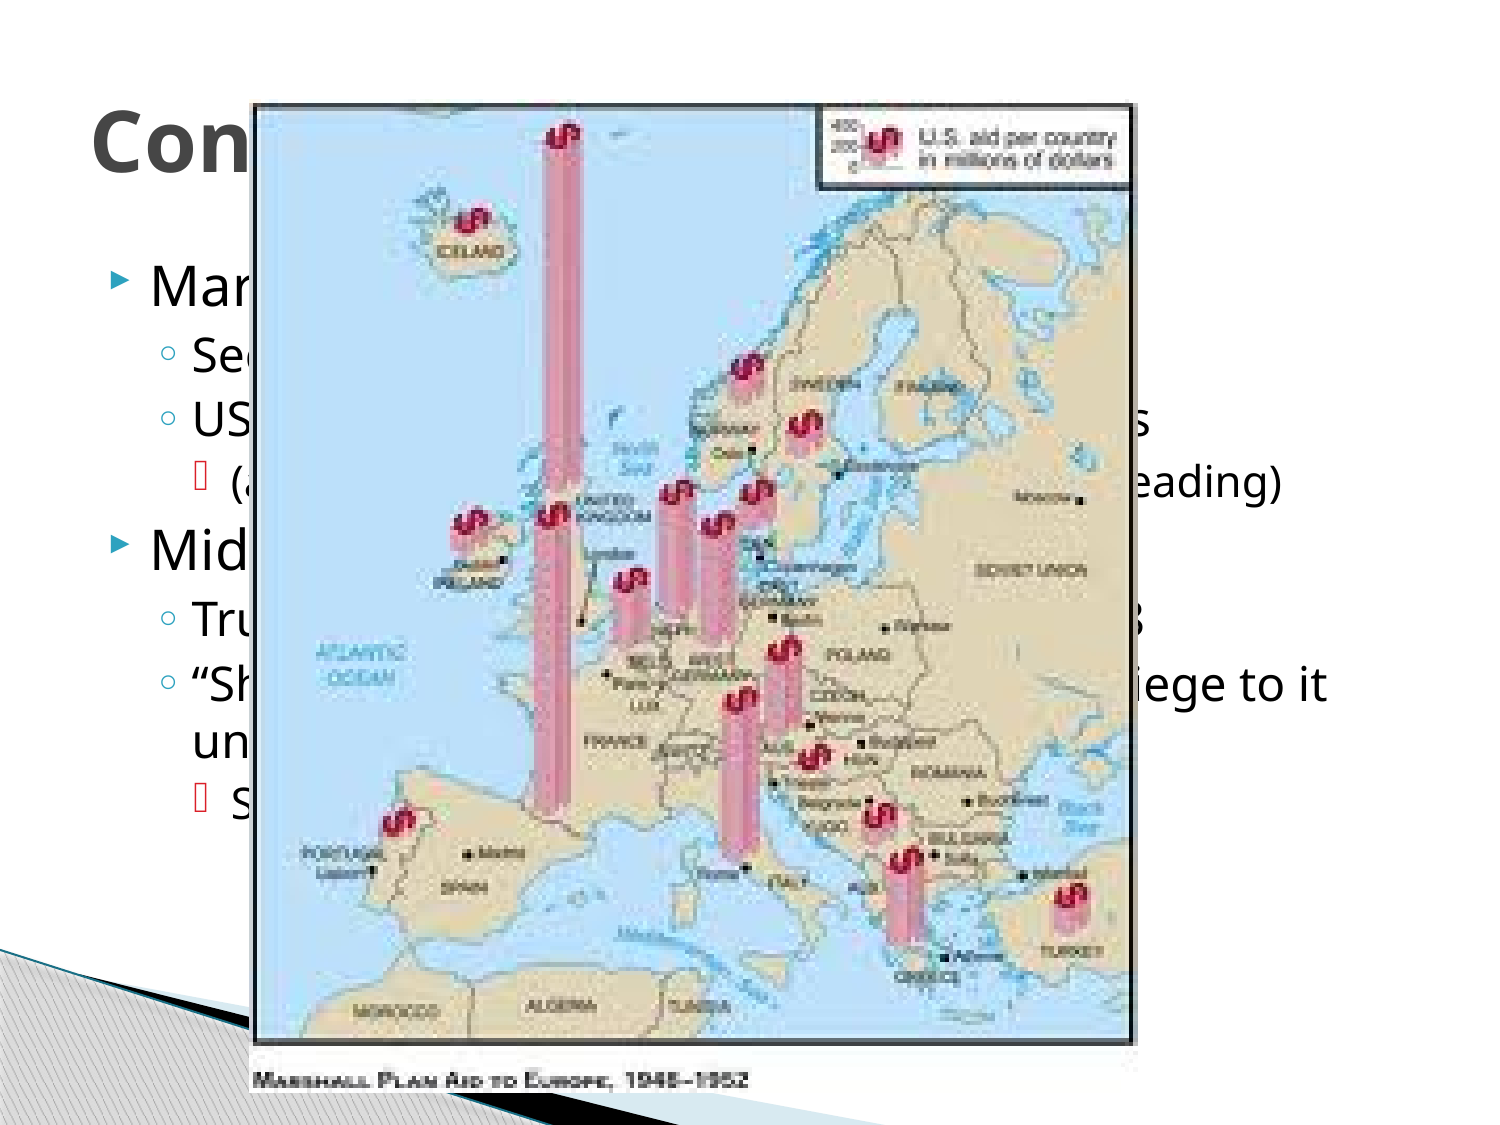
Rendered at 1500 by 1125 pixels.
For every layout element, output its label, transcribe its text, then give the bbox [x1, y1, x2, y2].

title Continued [75, 45, 1425, 233]
picture [249, 99, 1138, 1093]
list Marshall Plan: Secretary of State George C. Marshall US would provide financial aid to countries (another way to keep Communism from spreading) Middle East: Truman recognized Israel on May 14, 1948 “Should Israel be born, the Arabs will lay siege to it until it dies of famine” Sign of things to come [1143, 243, 1425, 986]
list Marshall Plan: Secretary of State George C. Marshall US would provide financial aid to countries (another way to keep Communism from spreading) Middle East: Truman recognized Israel on May 14, 1948 “Should Israel be born, the Arabs will lay siege to it until it dies of famine” Sign of things to come [75, 243, 243, 986]
